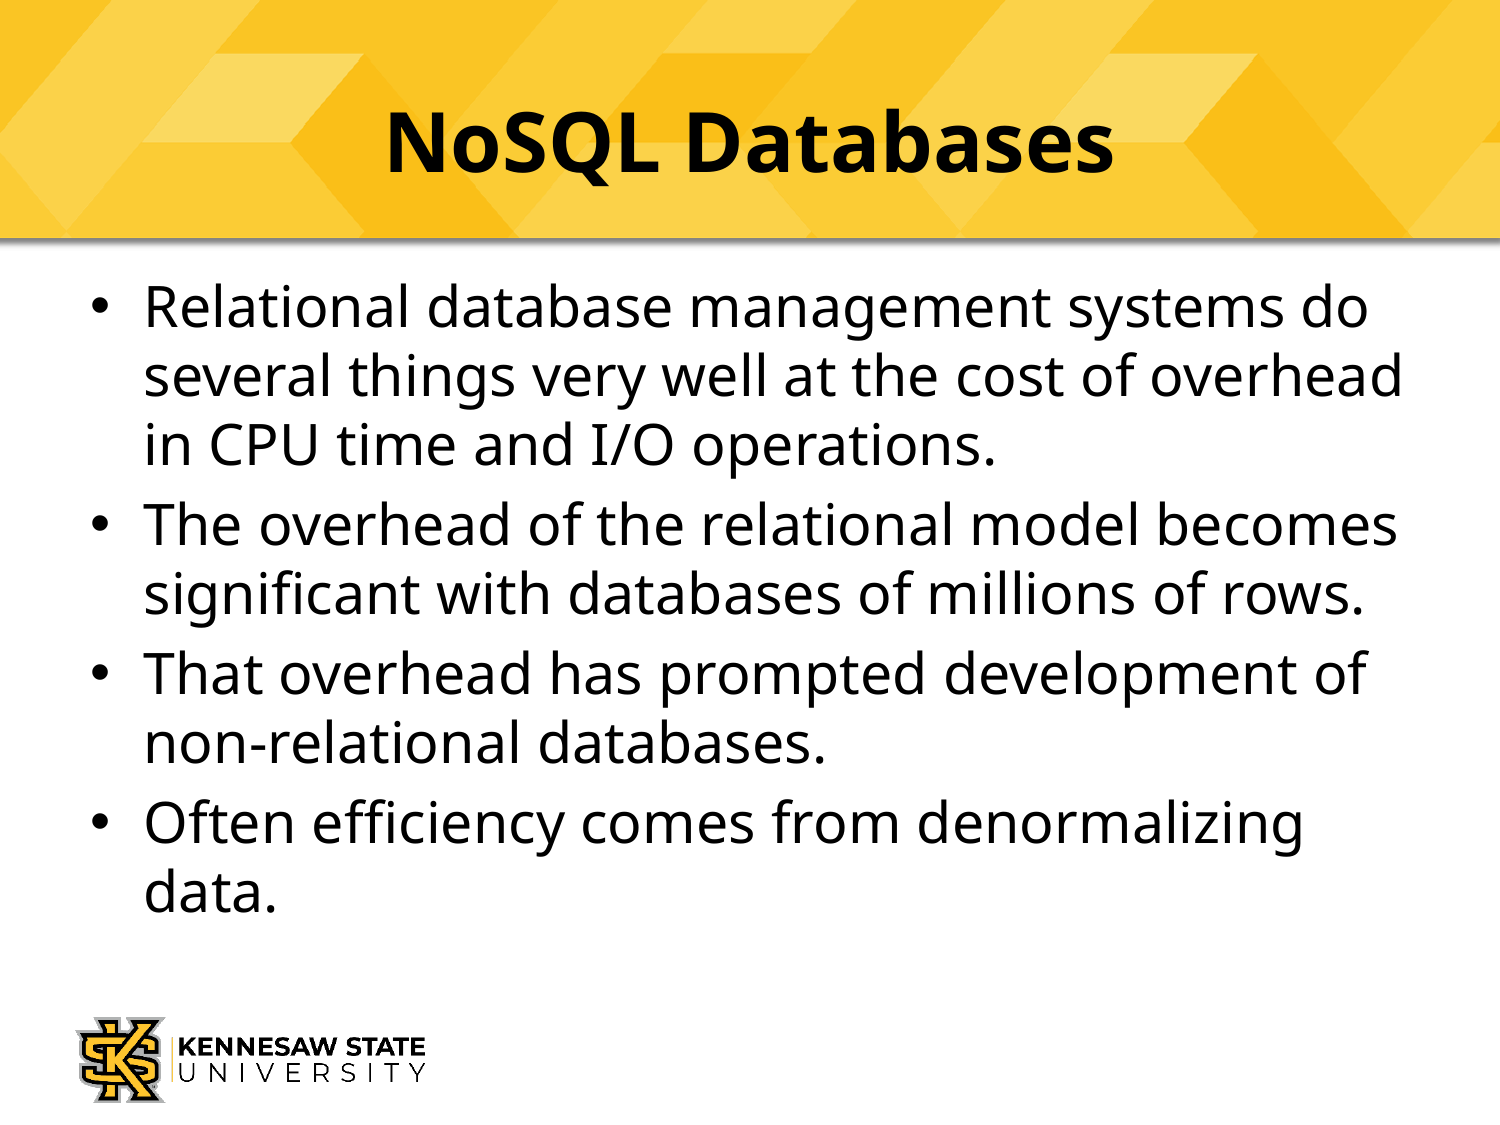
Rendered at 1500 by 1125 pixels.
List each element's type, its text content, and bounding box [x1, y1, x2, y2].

title NoSQL Databases [75, 45, 1425, 233]
picture [75, 1017, 425, 1103]
picture [0, 0, 1500, 251]
list Relational database management systems do several things very well at the cost of overhead in CPU time and I/O operations. The overhead of the relational model becomes significant with databases of millions of rows. That overhead has prompted development of non-relational databases. Often efficiency comes from denormalizing data. [75, 262, 1425, 1005]
